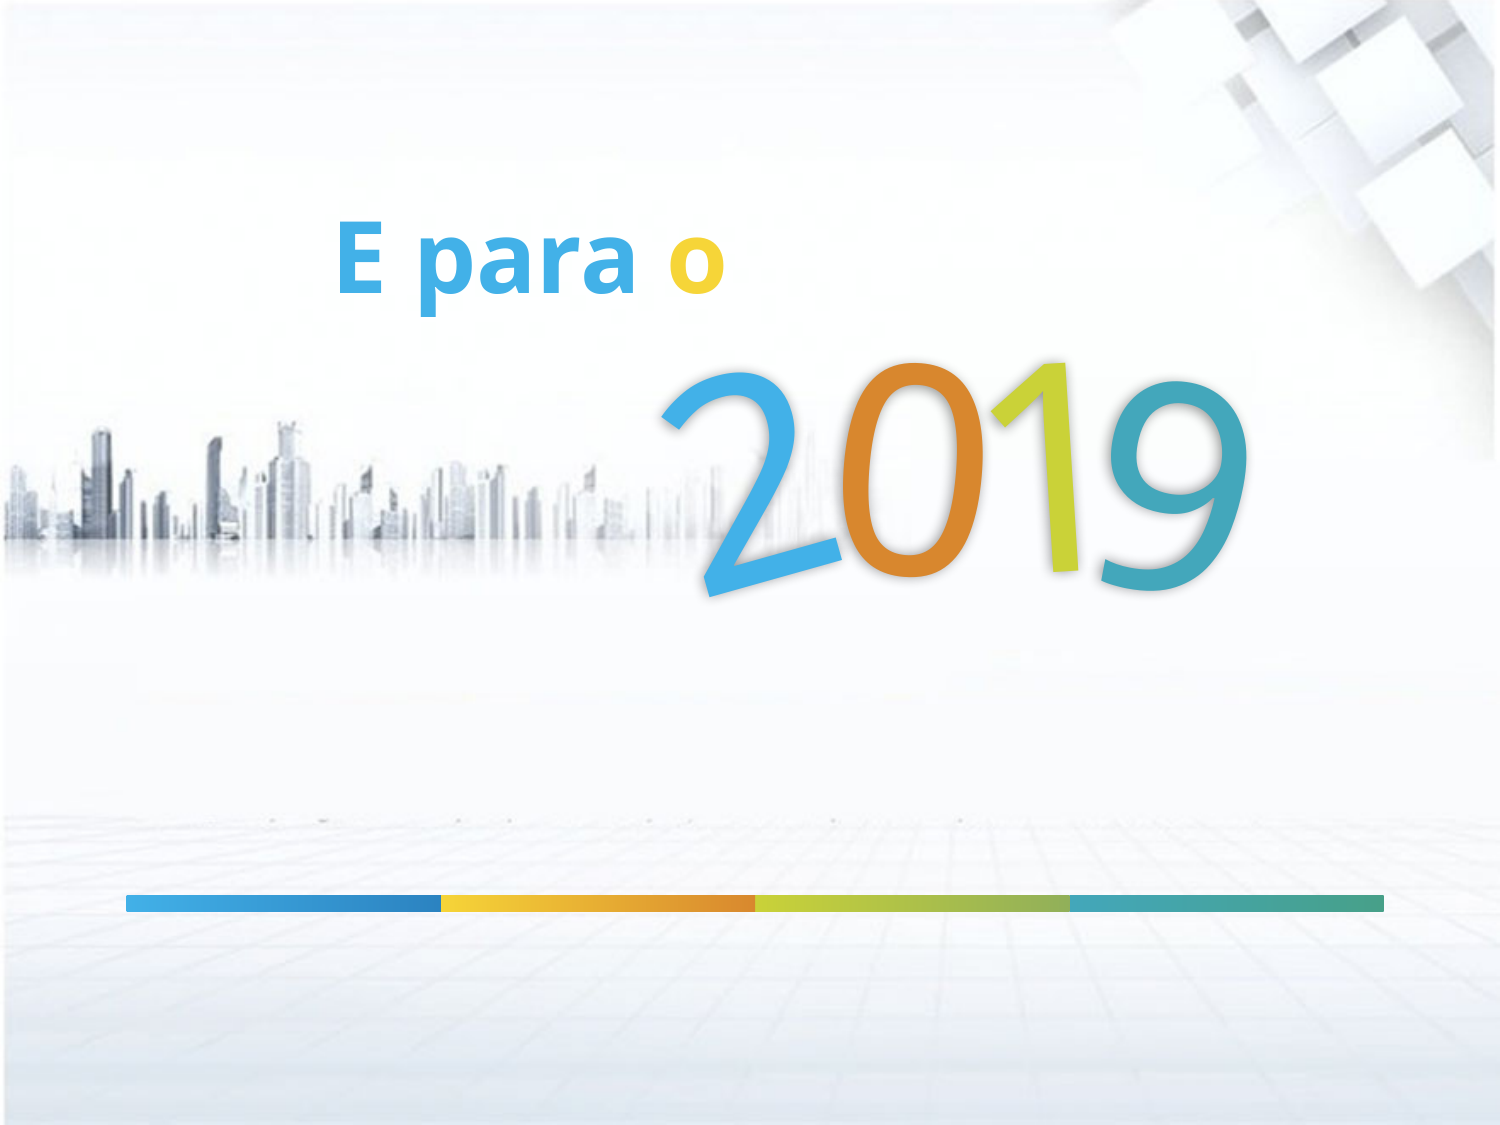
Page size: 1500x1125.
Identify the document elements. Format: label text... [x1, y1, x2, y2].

text_box E para o [147, 185, 913, 321]
picture [0, 0, 1500, 1125]
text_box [126, 895, 1384, 912]
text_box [647, 274, 1245, 660]
